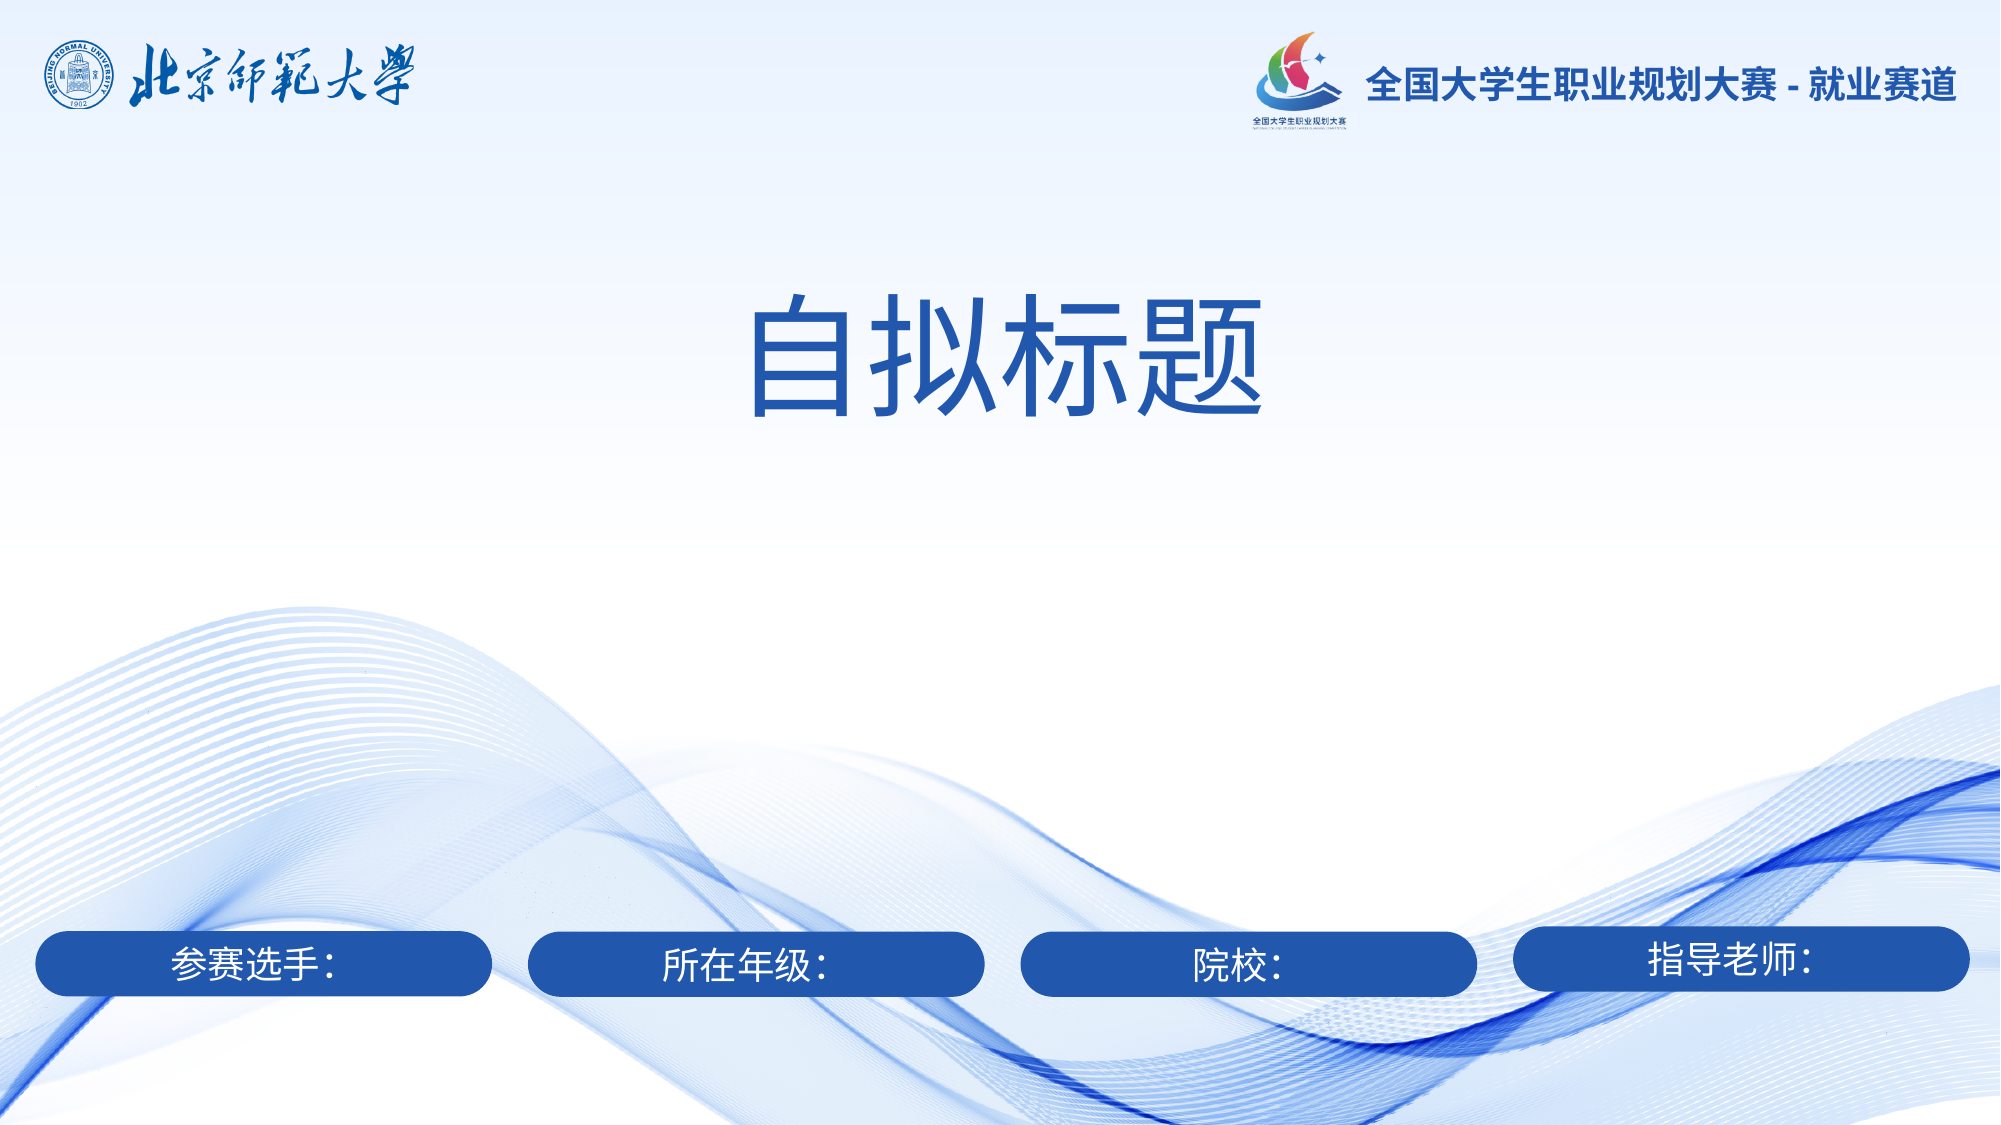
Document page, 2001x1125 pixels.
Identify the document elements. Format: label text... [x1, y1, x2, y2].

text_box 自拟标题 [442, 265, 1558, 441]
text_box 指导老师： [1513, 926, 1970, 992]
text_box 所在年级： [527, 931, 985, 997]
text_box 院校： [1020, 931, 1478, 997]
picture [1207, 26, 1391, 138]
text_box [0, 606, 2000, 1125]
text_box 参赛选手： [35, 931, 493, 997]
